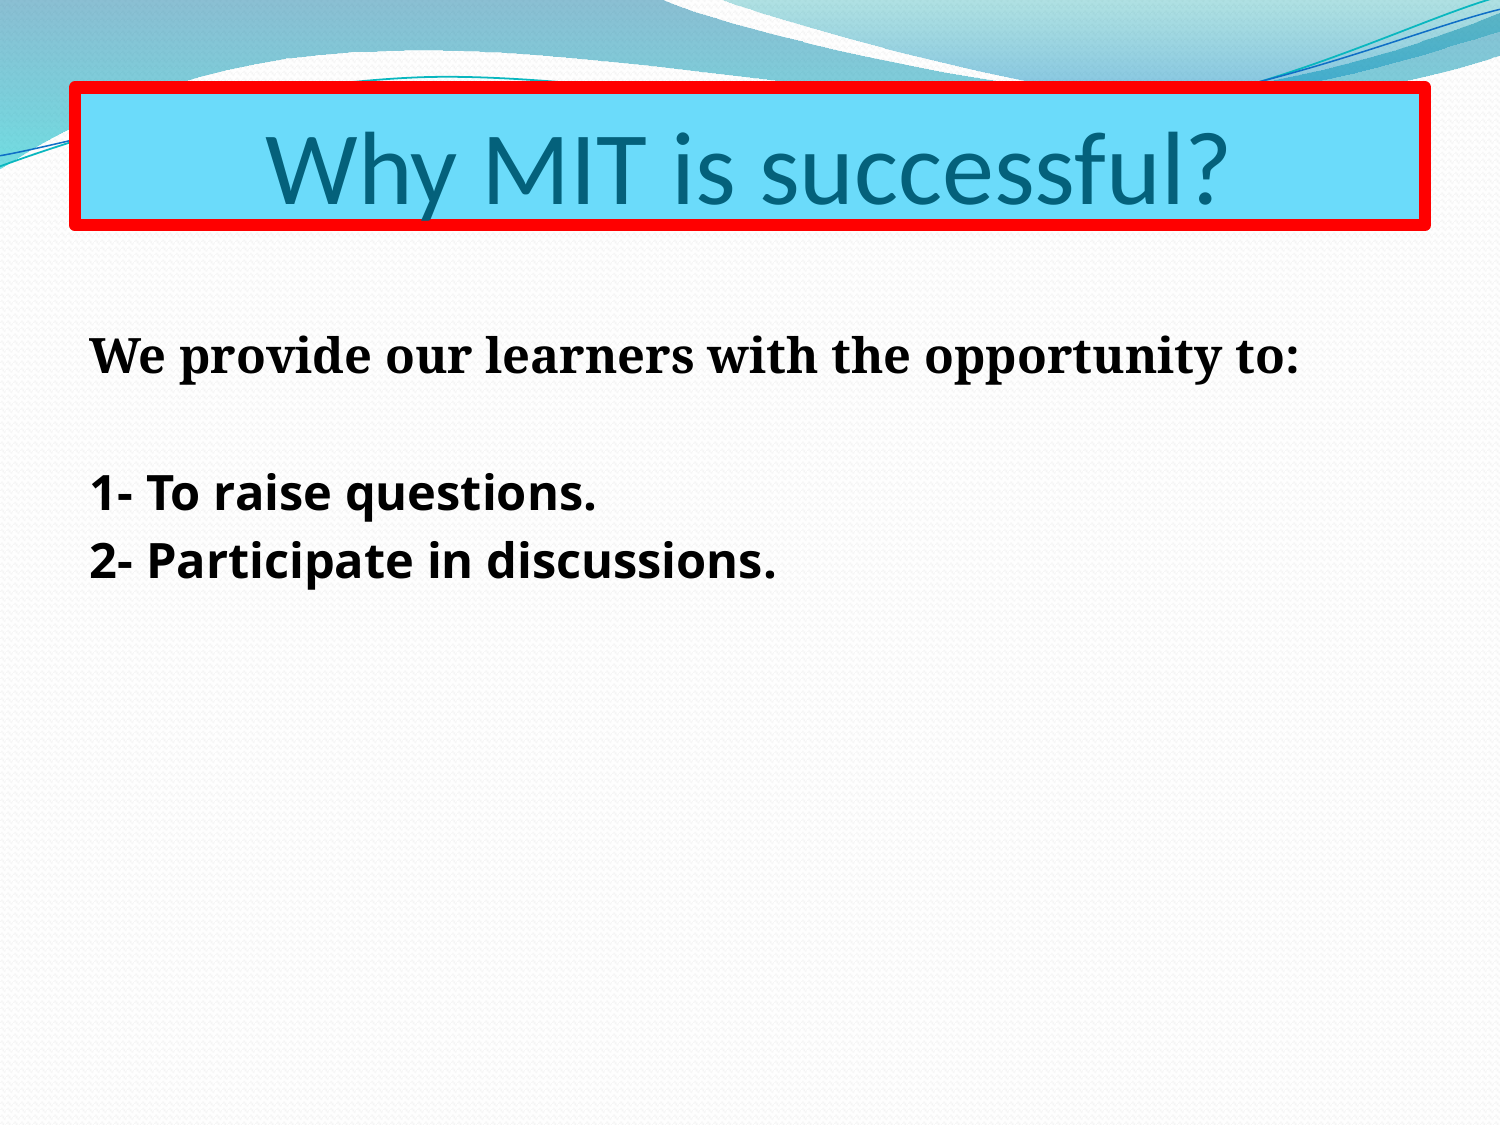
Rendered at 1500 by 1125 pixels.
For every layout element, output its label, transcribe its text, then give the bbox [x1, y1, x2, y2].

title Why MIT is successful? [75, 87, 1425, 225]
list We provide our learners with the opportunity to: 1- To raise questions. 2- Participate in discussions. [75, 317, 1425, 600]
